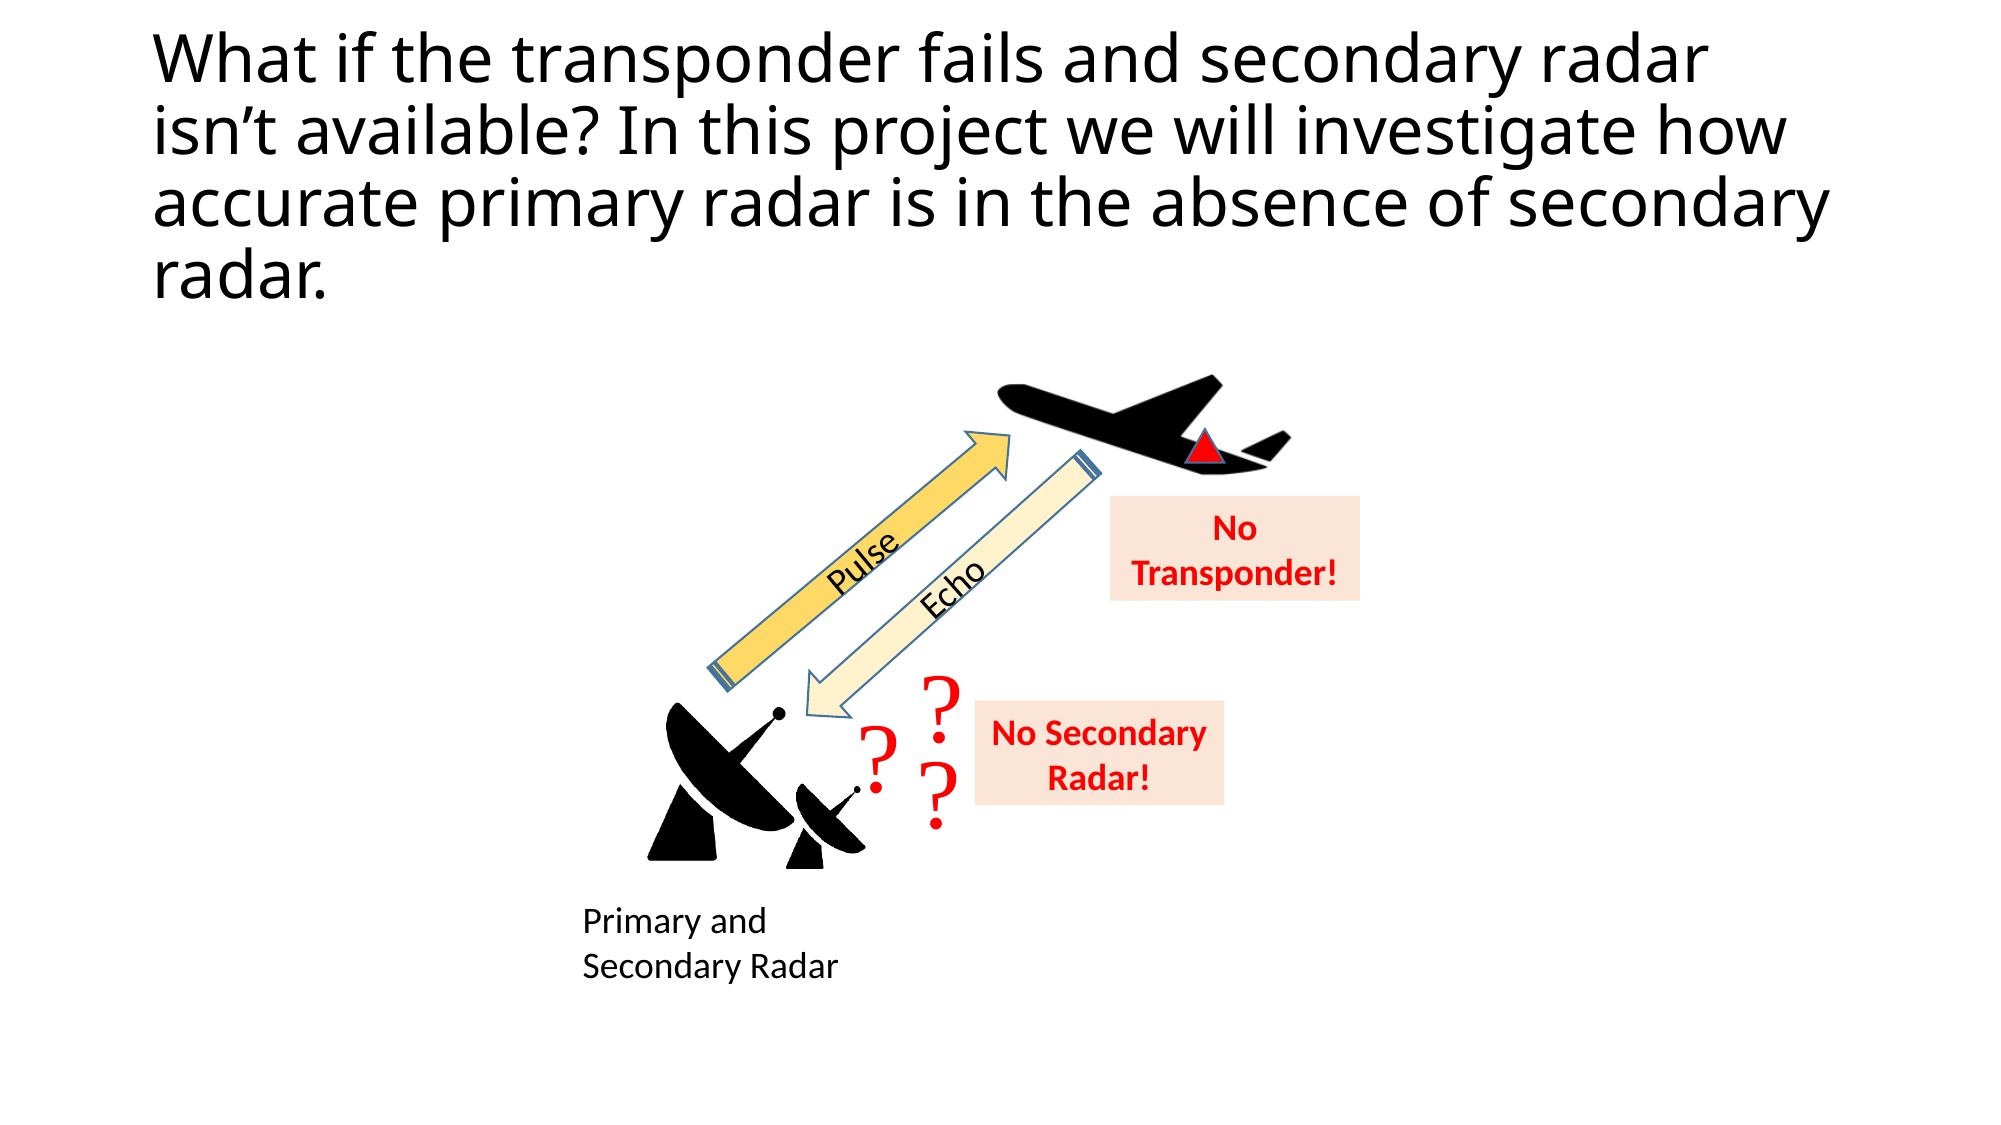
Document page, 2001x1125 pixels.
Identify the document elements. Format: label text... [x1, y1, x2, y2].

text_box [567, 277, 1360, 995]
title What if the transponder fails and secondary radar isn’t available? In this project we will investigate how accurate primary radar is in the absence of secondary radar. [137, 59, 1863, 278]
